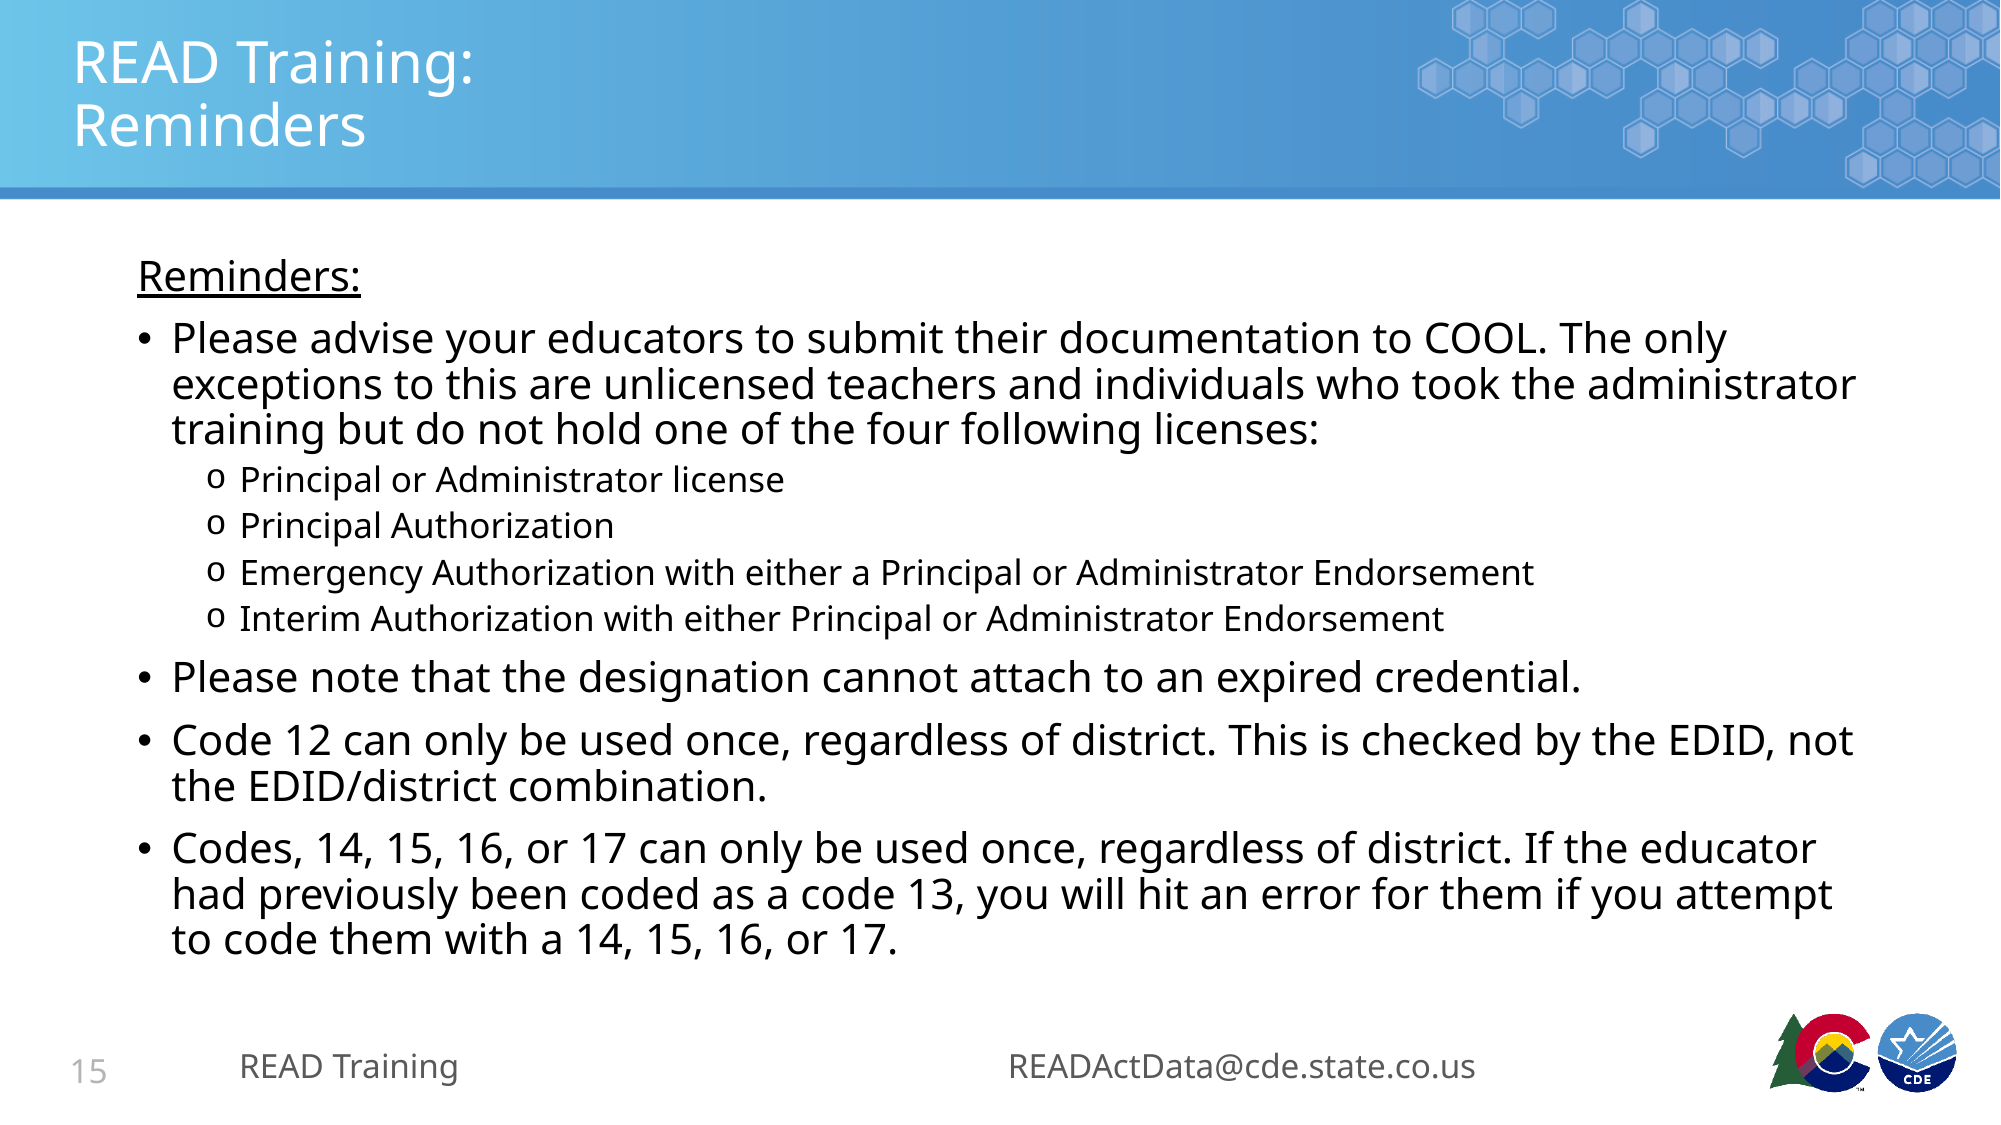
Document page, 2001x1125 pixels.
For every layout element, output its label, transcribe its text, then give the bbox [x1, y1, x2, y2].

list READ Training [224, 1042, 960, 1103]
slide_number 15 [54, 1042, 191, 1103]
title READ Training: Reminders [72, 33, 1396, 182]
picture [1768, 1012, 1957, 1093]
list READActData@cde.state.co.us [992, 1042, 1714, 1103]
list Reminders: Please advise your educators to submit their documentation to COOL. The only exceptions to this are unlicensed teachers and individuals who took the administrator training but do not hold one of the four following licenses: Principal or Administrator license Principal Authorization Emergency Authorization with either a Principal or Administrator Endorsement Interim Authorization with either Principal or Administrator Endorsement Please note that the designation cannot attach to an expired credential. Code 12 can only be used once, regardless of district. This is checked by the EDID, not the EDID/district combination. Codes, 14, 15, 16, or 17 can only be used once, regardless of district. If the educator had previously been coded as a code 13, you will hit an error for them if you attempt to code them with a 14, 15, 16, or 17. [137, 254, 1863, 969]
picture [0, 0, 2000, 200]
